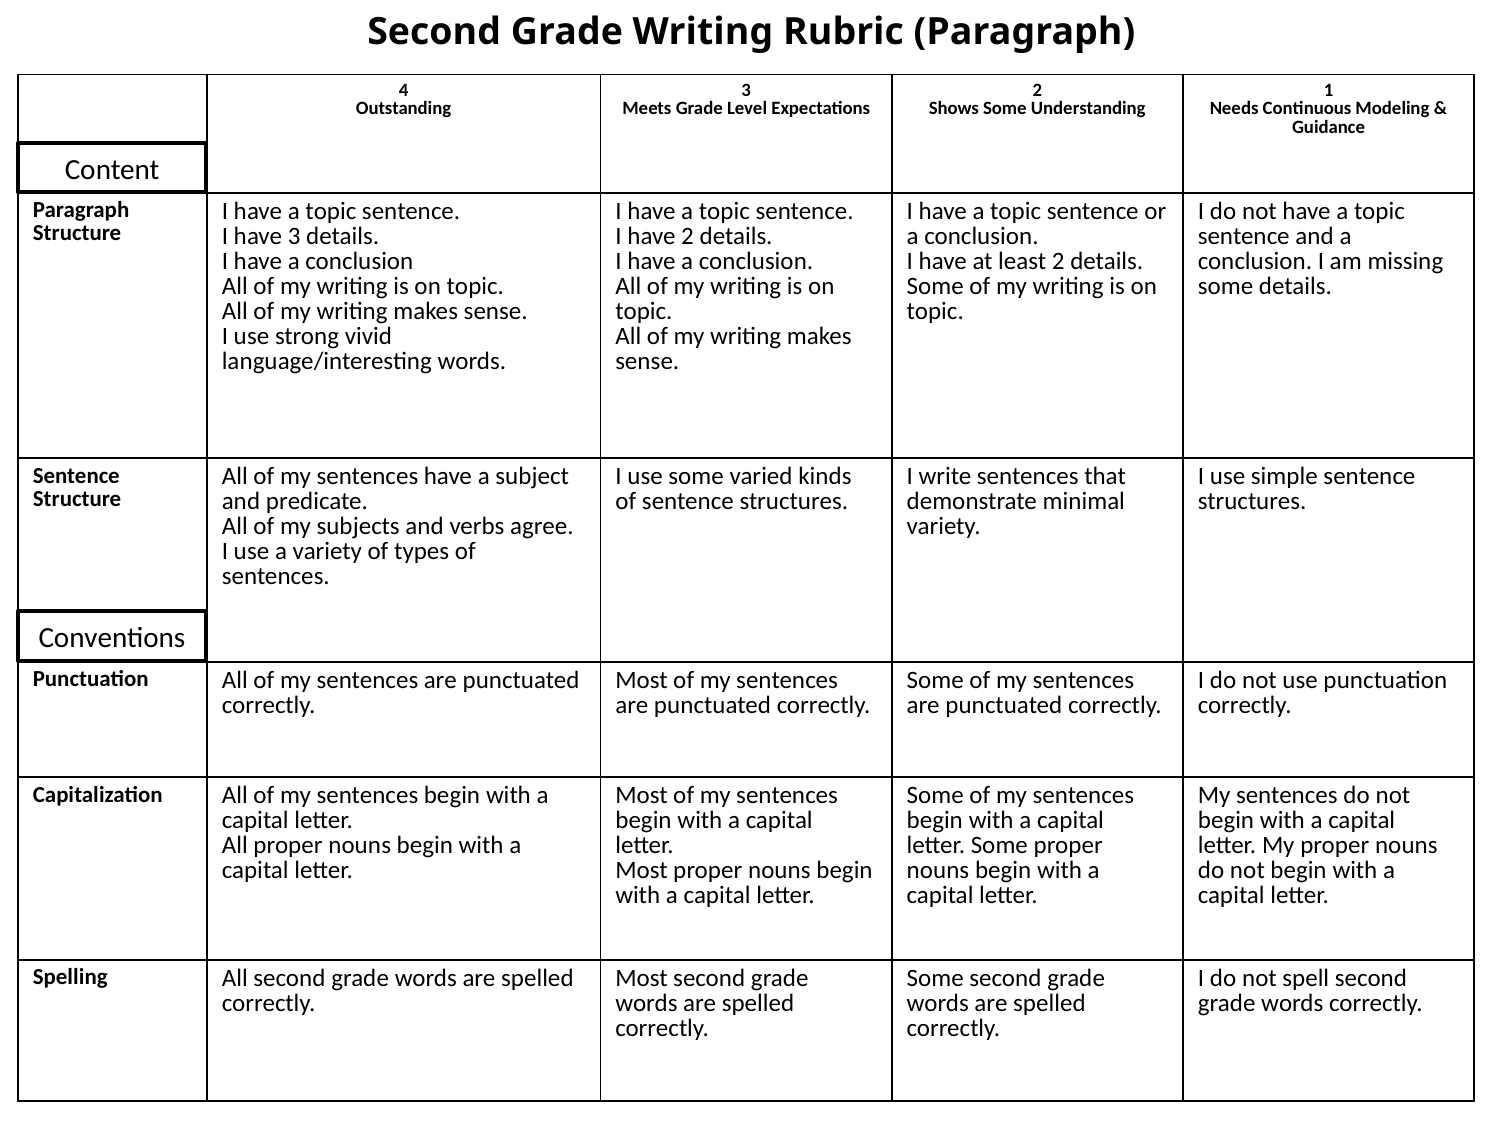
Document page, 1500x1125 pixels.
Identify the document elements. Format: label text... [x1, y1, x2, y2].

table_cell Punctuation [19, 663, 206, 776]
text_box Content [16, 141, 208, 194]
table_cell I have a topic sentence or a conclusion. I have at least 2 details. Some of my writing is on topic. [893, 194, 1182, 457]
text_box Second Grade Writing Rubric (Paragraph) [222, 0, 1281, 60]
table_cell I have a topic sentence. I have 3 details. I have a conclusion All of my writing is on topic. All of my writing makes sense. I use strong vivid language/interesting words. [208, 194, 600, 457]
table_cell I use some varied kinds of sentence structures. [601, 459, 891, 661]
table_header 1 Needs Continuous Modeling & Guidance [1184, 75, 1473, 192]
table_header [19, 75, 206, 141]
table_cell Some of my sentences begin with a capital letter. Some proper nouns begin with a capital letter. [893, 778, 1182, 959]
table_cell I have a topic sentence. I have 2 details. I have a conclusion. All of my writing is on topic. All of my writing makes sense. [601, 194, 891, 457]
table_cell My sentences do not begin with a capital letter. My proper nouns do not begin with a capital letter. [1184, 778, 1473, 959]
table_cell Paragraph Structure [19, 194, 206, 457]
table_cell Some of my sentences are punctuated correctly. [893, 663, 1182, 776]
table_cell Sentence Structure [19, 459, 206, 609]
table_cell I do not spell second grade words correctly. [1184, 961, 1473, 1100]
table_header 4 Outstanding [208, 75, 600, 192]
table_cell All of my sentences are punctuated correctly. [208, 663, 600, 776]
table_cell I use simple sentence structures. [1184, 459, 1473, 661]
table_header 2 Shows Some Understanding [893, 75, 1182, 192]
table_header 3 Meets Grade Level Expectations [601, 75, 891, 192]
table_cell Most of my sentences begin with a capital letter. Most proper nouns begin with a capital letter. [601, 778, 891, 959]
table_cell Some second grade words are spelled correctly. [893, 961, 1182, 1100]
table_cell I write sentences that demonstrate minimal variety. [893, 459, 1182, 661]
table_cell Capitalization [19, 778, 206, 959]
table_cell I do not have a topic sentence and a conclusion. I am missing some details. [1184, 194, 1473, 457]
table_cell I do not use punctuation correctly. [1184, 663, 1473, 776]
table_cell Spelling [19, 961, 206, 1100]
table_cell Most of my sentences are punctuated correctly. [601, 663, 891, 776]
table_cell All of my sentences begin with a capital letter. All proper nouns begin with a capital letter. [208, 778, 600, 959]
text_box Conventions [16, 609, 208, 663]
table_cell All second grade words are spelled correctly. [208, 961, 600, 1100]
table_cell Most second grade words are spelled correctly. [601, 961, 891, 1100]
table_cell All of my sentences have a subject and predicate. All of my subjects and verbs agree. I use a variety of types of sentences. [208, 459, 600, 661]
